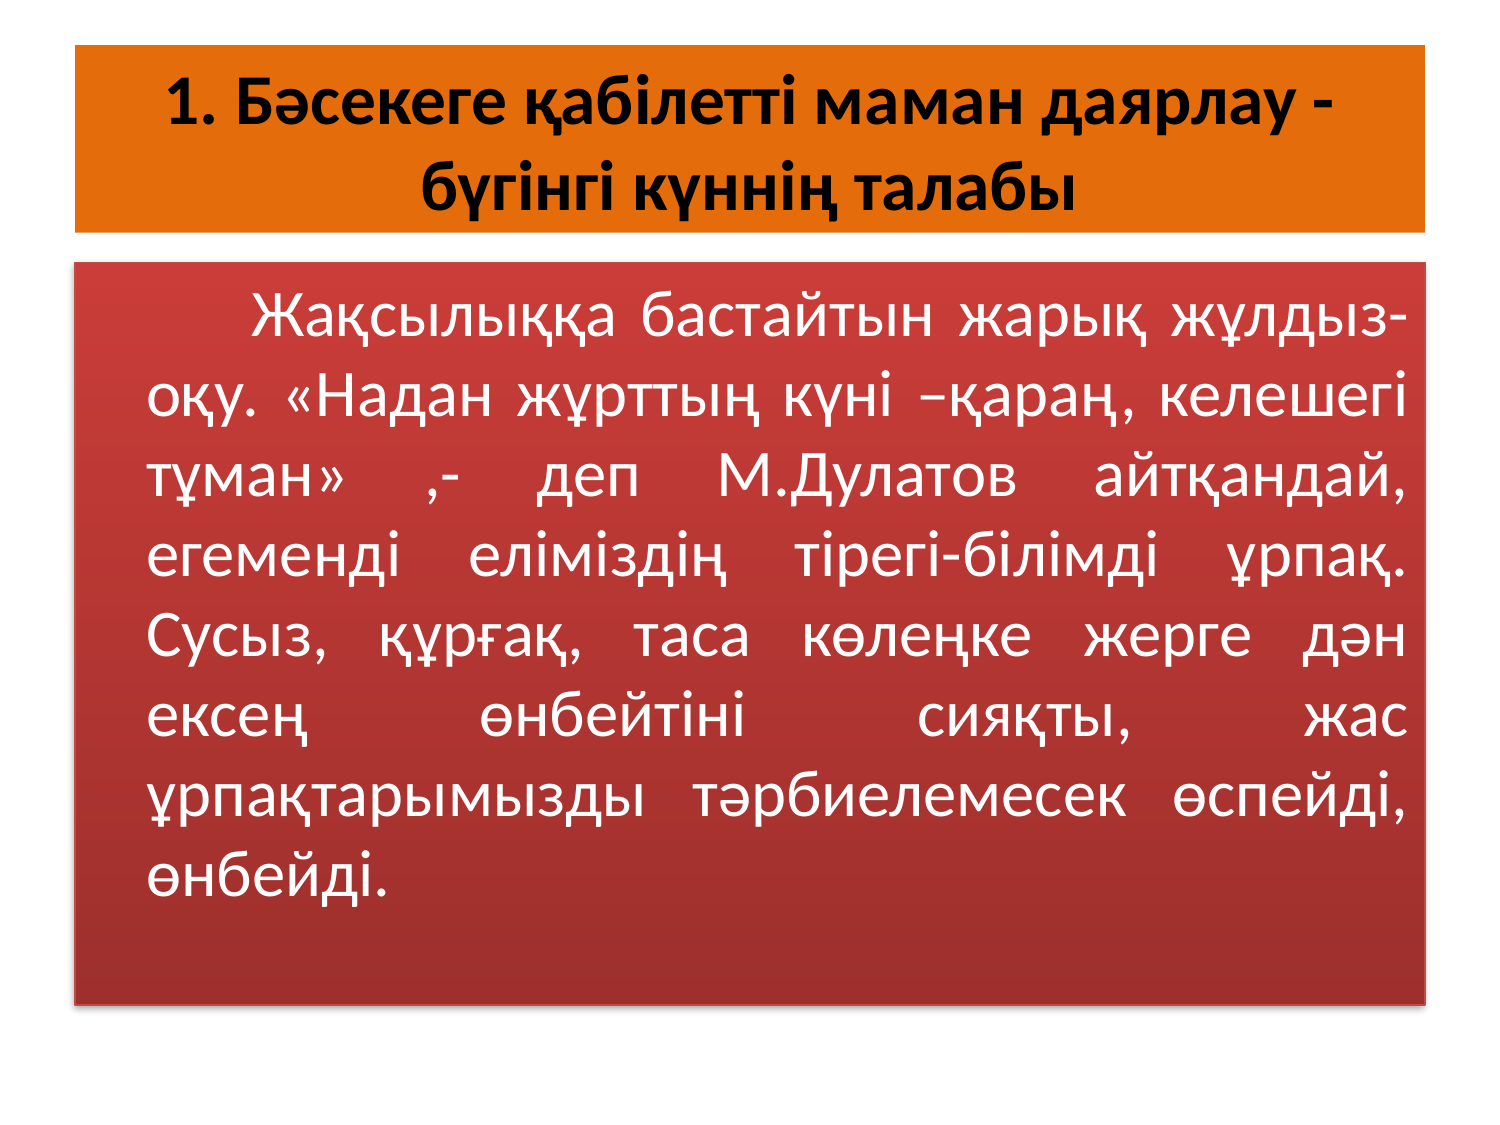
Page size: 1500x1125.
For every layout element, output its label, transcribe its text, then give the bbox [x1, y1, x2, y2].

title 1. Бәсекеге қабілетті маман даярлау - бүгінгі күннің талабы [75, 45, 1425, 233]
list Жақсылыққа бастайтын жарық жұлдыз-оқу. «Надан жұрттың күні –қараң, келешегі тұман» ,- деп М.Дулатов айтқандай, егеменді еліміздің тірегі-білімді ұрпақ. Сусыз, құрғақ, таса көлеңке жерге дән ексең өнбейтіні сияқты, жас ұрпақтарымызды тәрбиелемесек өспейді, өнбейді. [74, 262, 1426, 1006]
